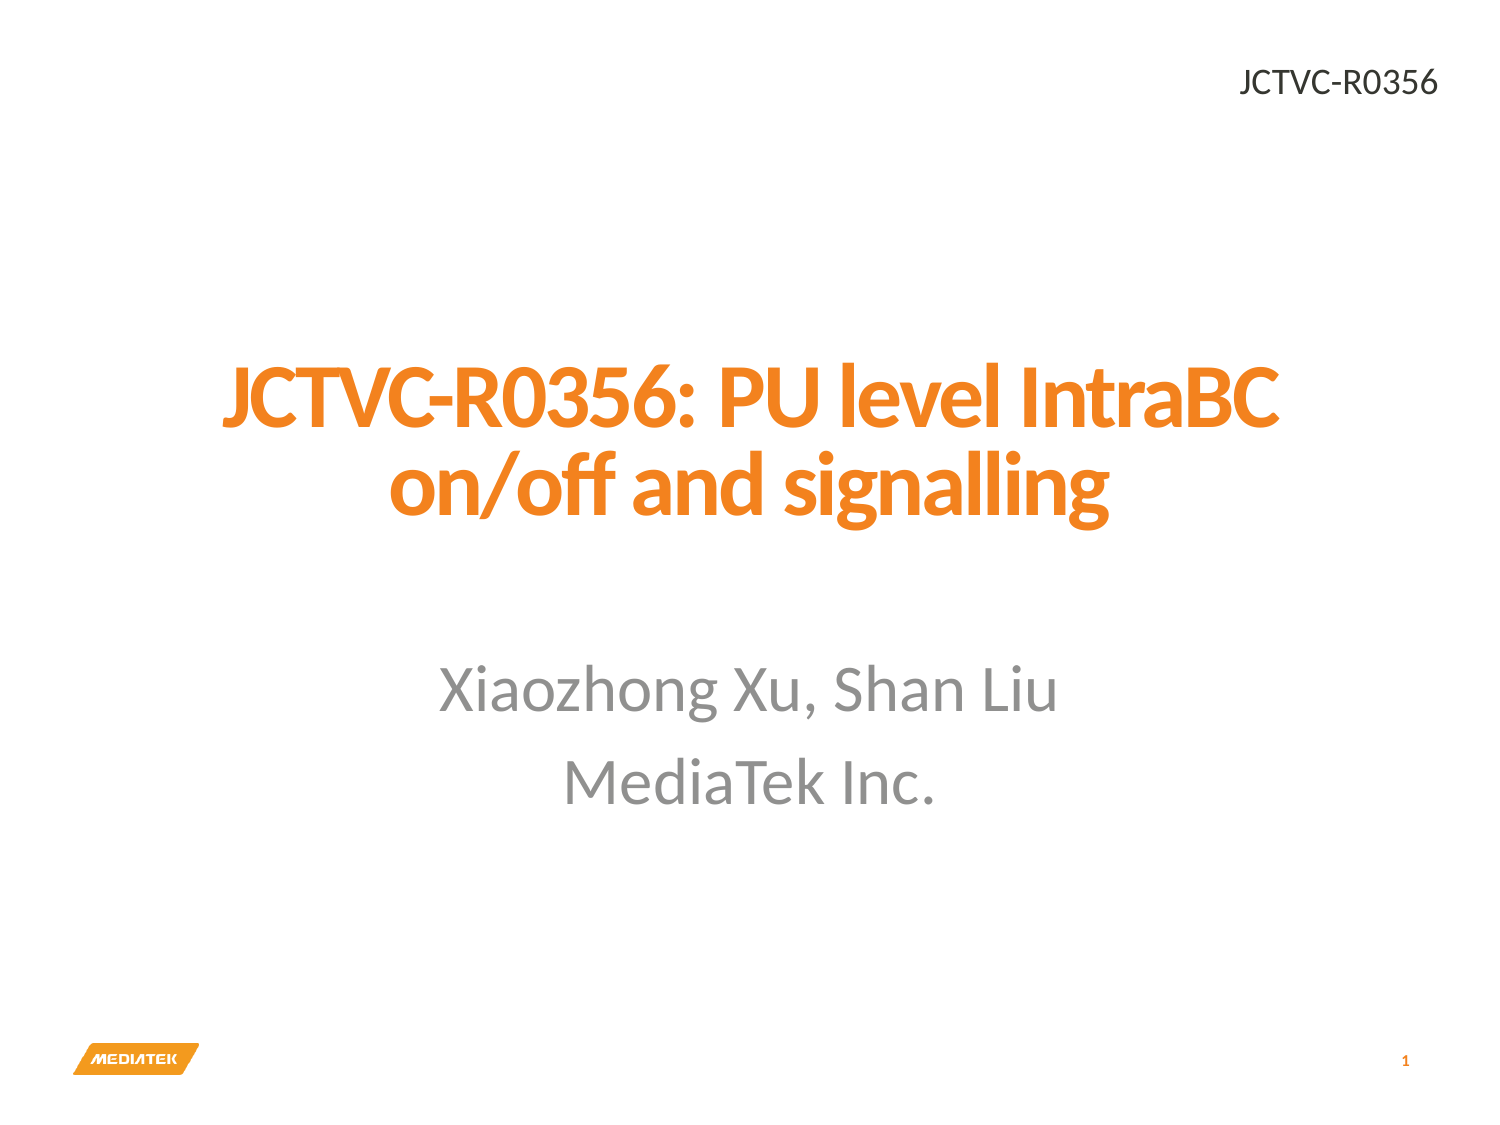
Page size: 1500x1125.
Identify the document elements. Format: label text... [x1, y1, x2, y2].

subtitle Xiaozhong Xu, Shan Liu MediaTek Inc. [225, 637, 1275, 925]
slide_number 1 [1251, 1029, 1425, 1090]
picture [73, 1043, 199, 1075]
title JCTVC-R0356: PU level IntraBC on/off and signalling [112, 349, 1388, 591]
text_box JCTVC-R0356 [1224, 49, 1463, 110]
